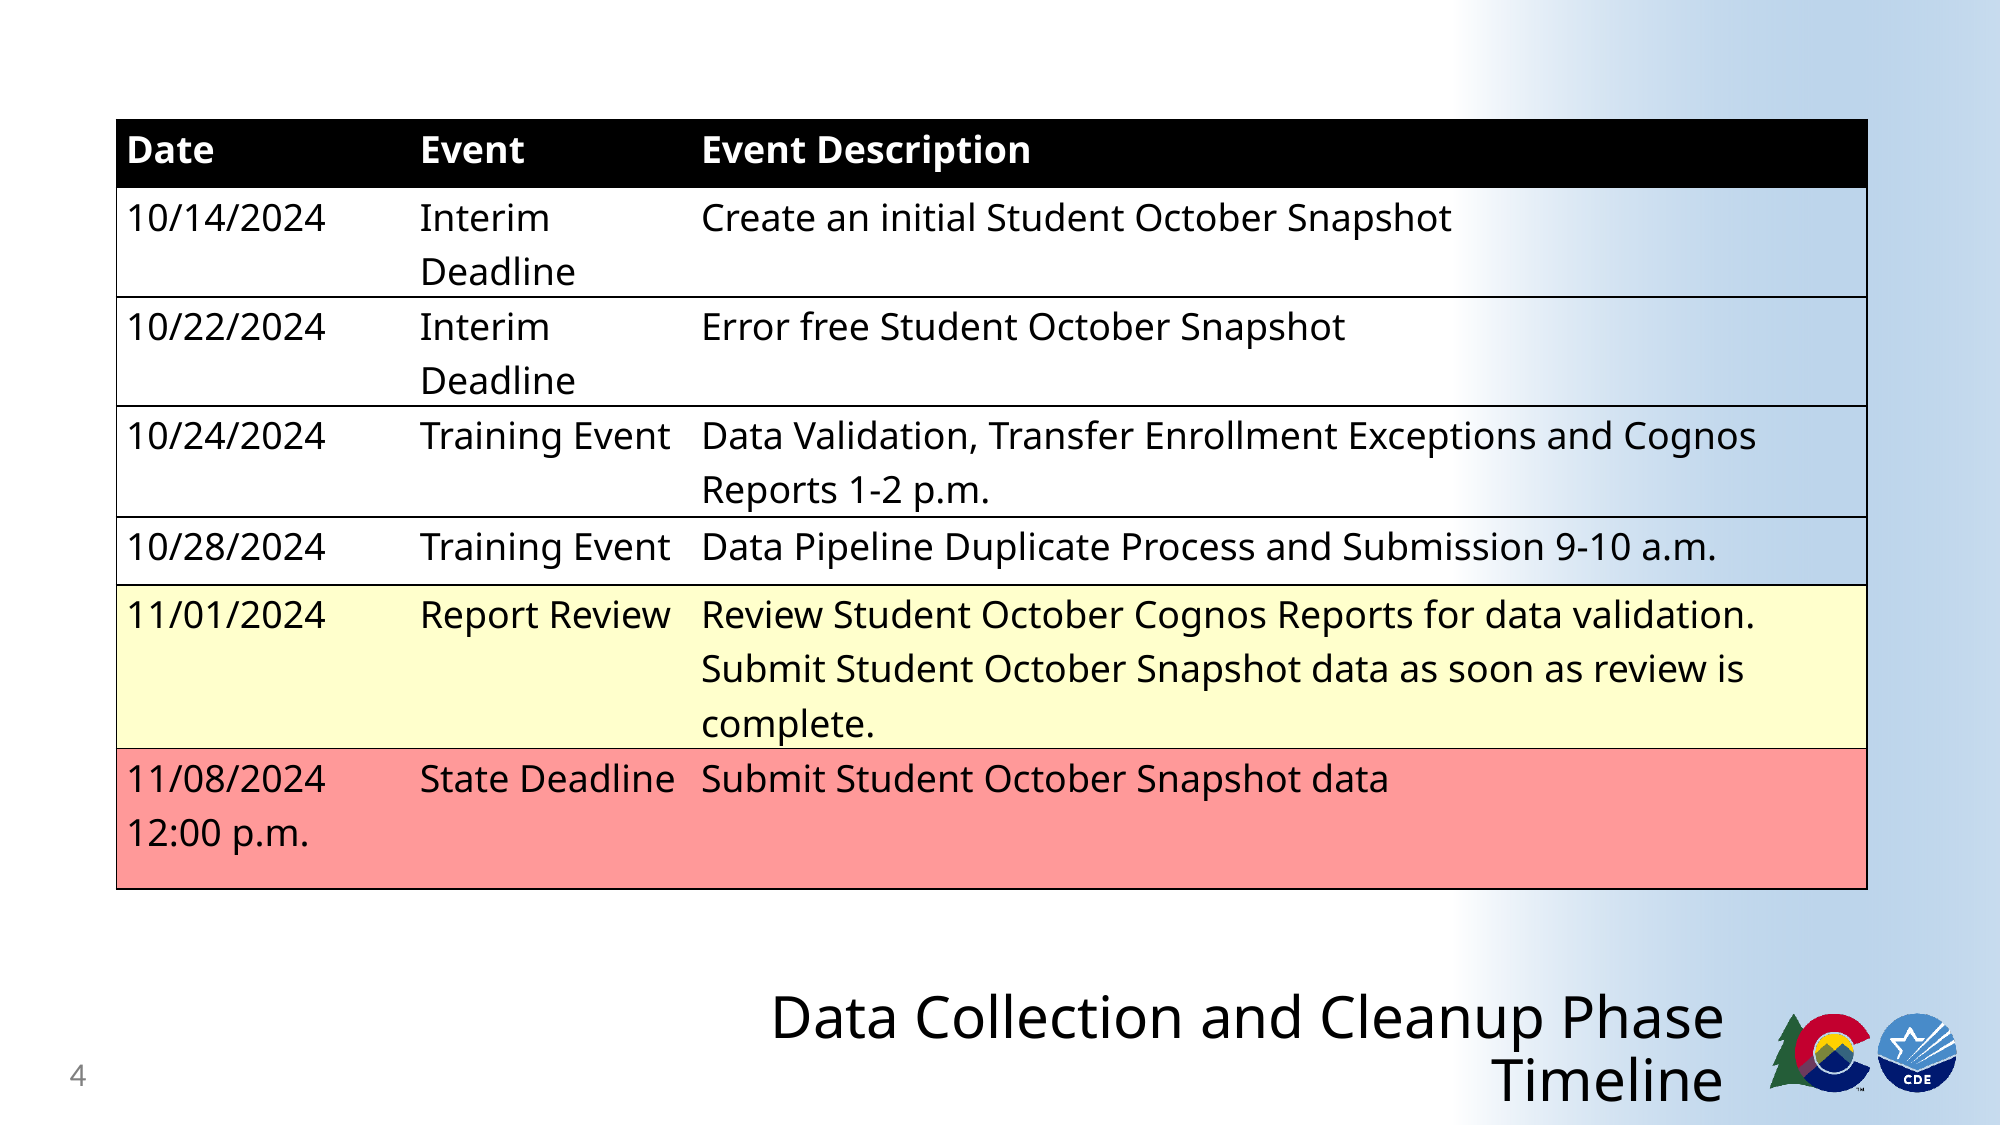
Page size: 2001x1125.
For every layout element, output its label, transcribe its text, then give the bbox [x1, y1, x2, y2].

table_cell State Deadline [410, 749, 692, 888]
table_cell 10/28/2024 [117, 518, 410, 584]
table_cell 10/22/2024 [117, 298, 410, 405]
table_cell Create an initial Student October Snapshot [692, 188, 1866, 296]
table_cell 11/08/2024 12:00 p.m. [117, 749, 410, 888]
table_cell Error free Student October Snapshot [692, 298, 1866, 405]
table_cell Training Event [410, 407, 692, 516]
table_cell 10/24/2024 [117, 407, 410, 516]
table_cell Interim Deadline [410, 188, 692, 296]
table_header Date [117, 121, 410, 187]
table_cell Submit Student October Snapshot data [692, 749, 1866, 888]
picture [1768, 1012, 1957, 1093]
table_cell Interim Deadline [410, 298, 692, 405]
title Data Collection and Cleanup Phase Timeline [639, 966, 1725, 1115]
table_cell 10/14/2024 [117, 188, 410, 296]
table_header Event Description [692, 121, 1866, 187]
table_cell Data Validation, Transfer Enrollment Exceptions and Cognos Reports 1-2 p.m. [692, 407, 1866, 516]
table_cell Training Event [410, 518, 692, 584]
table_cell Data Pipeline Duplicate Process and Submission 9-10 a.m. [692, 518, 1866, 584]
table_header Event [410, 121, 692, 187]
table_cell Review Student October Cognos Reports for data validation. Submit Student October Snapshot data as soon as review is complete. [692, 586, 1866, 748]
table_cell Report Review [410, 586, 692, 748]
slide_number 4 [54, 1042, 505, 1103]
table_cell 11/01/2024 [117, 586, 410, 748]
